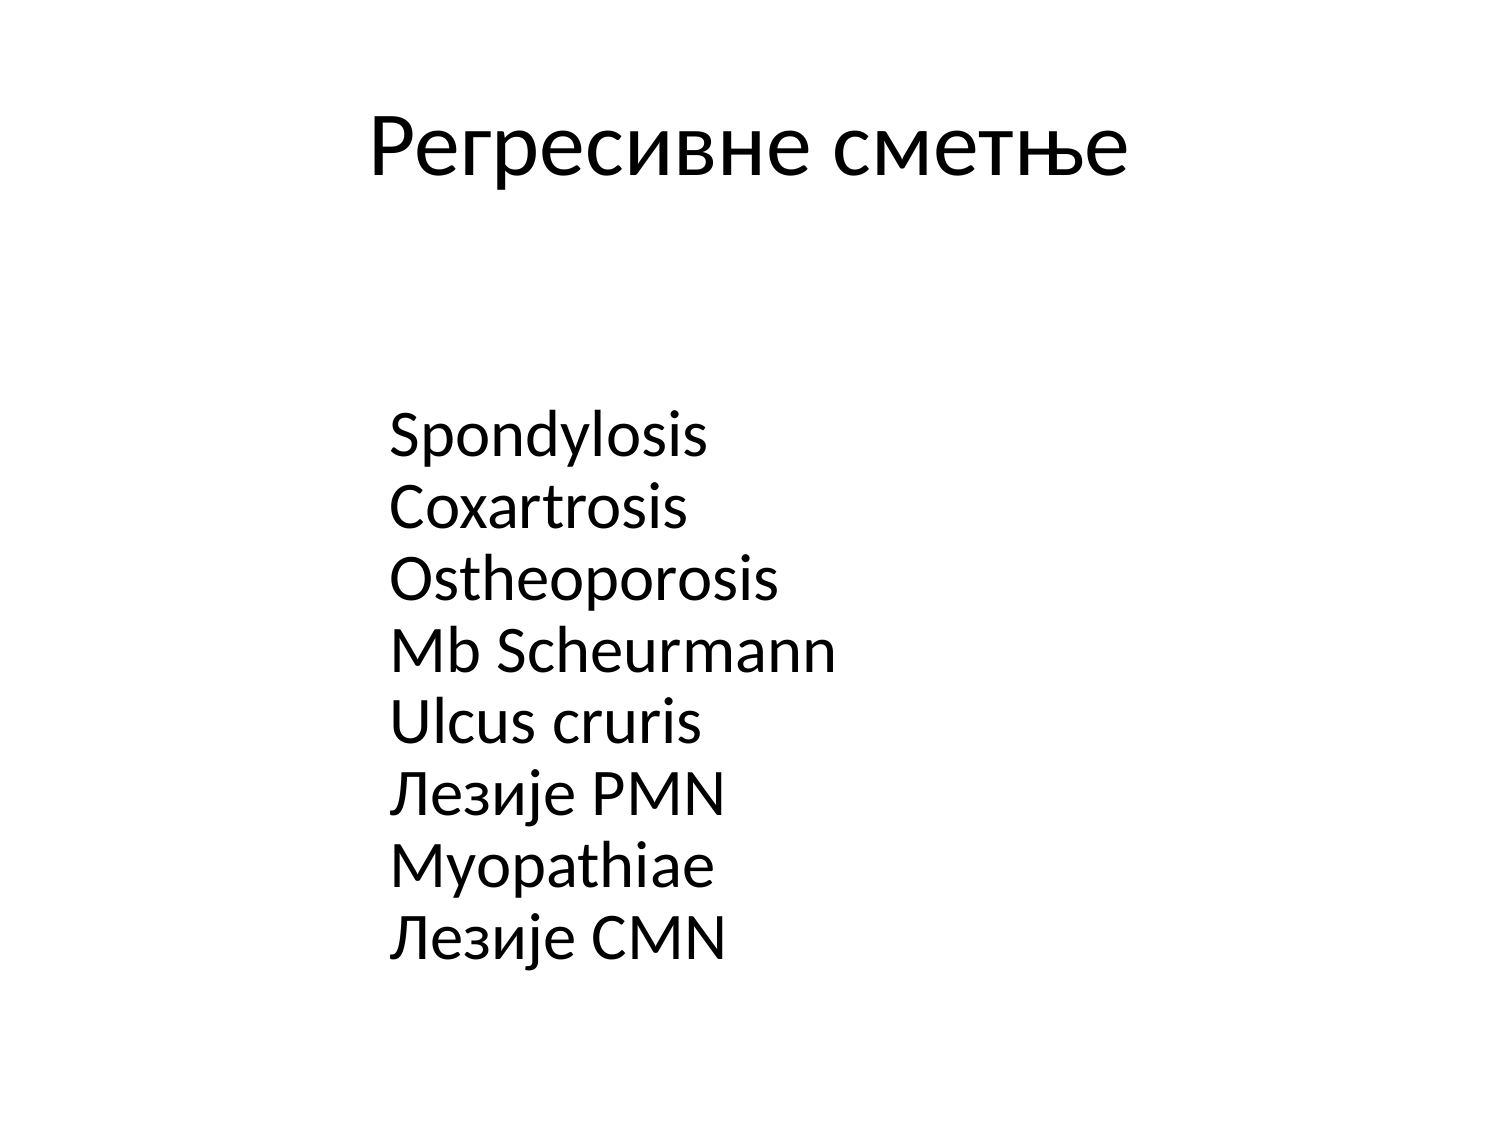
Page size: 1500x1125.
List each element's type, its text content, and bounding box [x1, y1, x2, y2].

title Регресивне сметње [75, 45, 1425, 233]
text_box Spondylosis Coxartrosis Ostheoporosis Mb Scheurmann Ulcus cruris Лезије PMN Myopathiae Лезије CMN [374, 391, 1125, 982]
